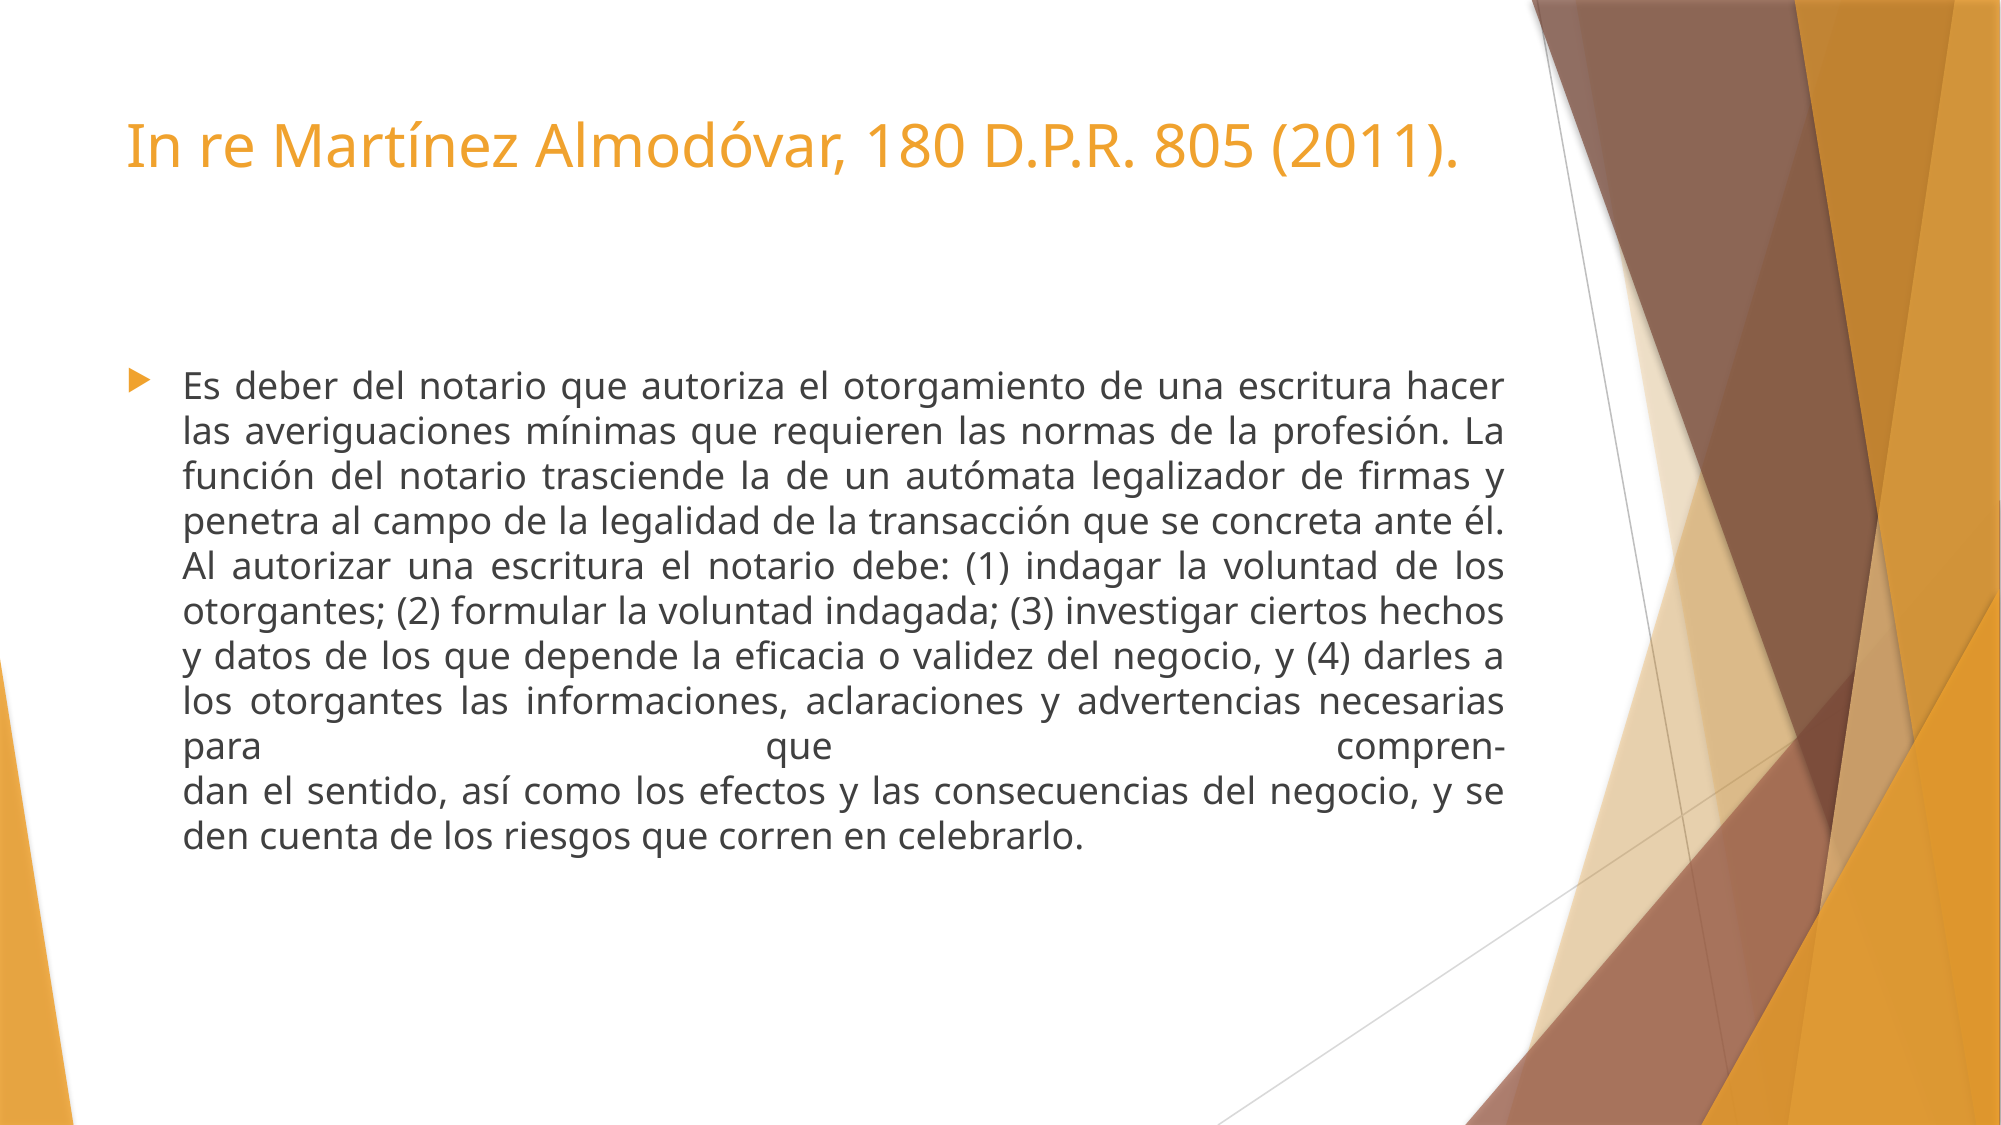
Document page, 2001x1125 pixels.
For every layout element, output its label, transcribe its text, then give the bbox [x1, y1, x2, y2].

list Es deber del notario que autoriza el otorgamiento de una escritura hacer las averiguaciones mínimas que requieren las normas de la profesión. La función del notario trasciende la de un autómata legalizador de firmas y penetra al campo de la legalidad de la transacción que se concreta ante él. Al autorizar una escritura el notario debe: (1) indagar la voluntad de los otorgantes; (2) formular la voluntad indagada; (3) investigar ciertos hechos y datos de los que depende la eficacia o validez del negocio, y (4) darles a los otorgantes las informaciones, aclaraciones y advertencias necesarias para que compren- dan el sentido, así como los efectos y las consecuencias del negocio, y se den cuenta de los riesgos que corren en celebrarlo. [111, 354, 1522, 992]
title In re Martínez Almodóvar, 180 D.P.R. 805 (2011). [111, 99, 1522, 317]
